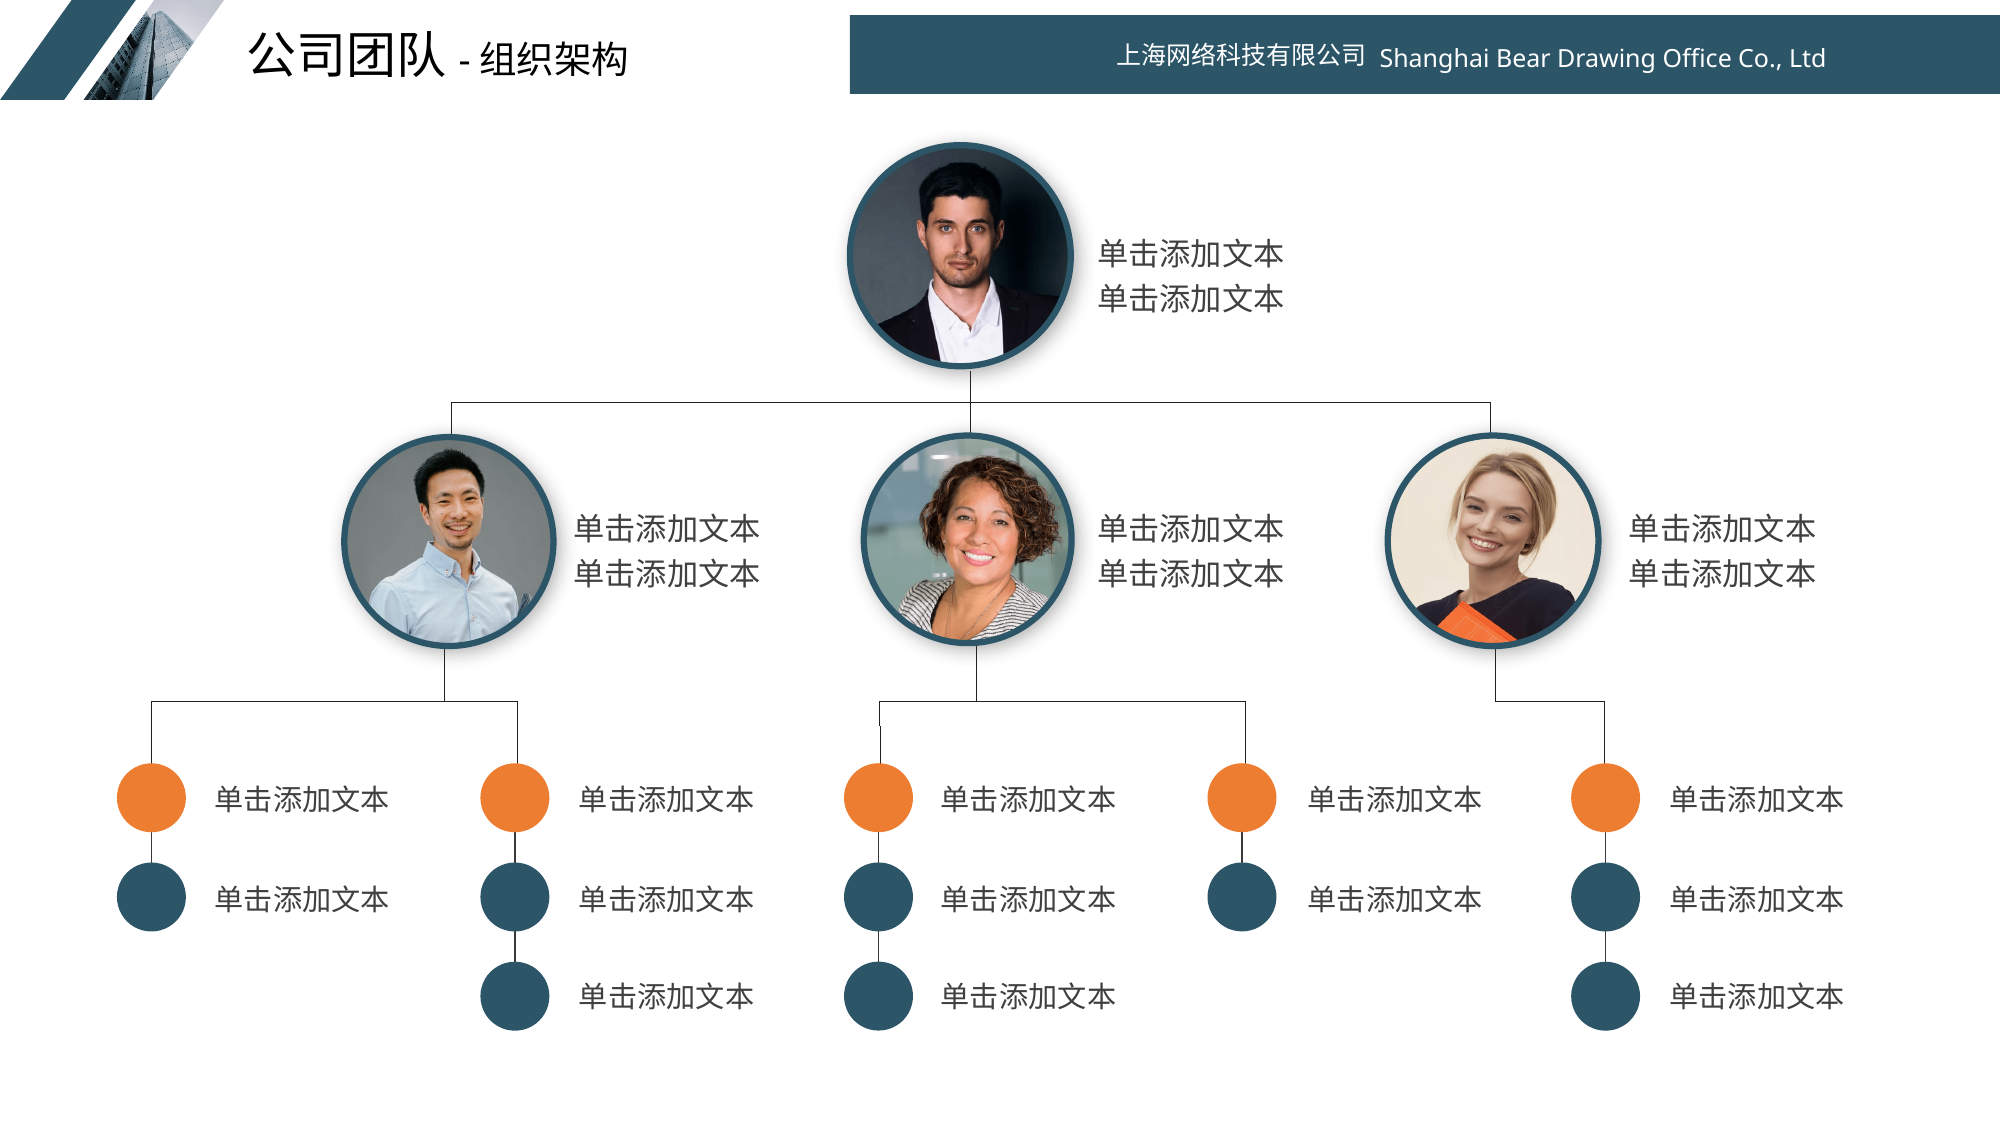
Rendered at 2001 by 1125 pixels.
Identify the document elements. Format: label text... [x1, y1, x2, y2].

text_box [1606, 862, 1641, 932]
text_box [844, 862, 878, 932]
text_box [863, 435, 1072, 627]
text_box 单击添加文本 单击添加文本 [1082, 482, 1343, 612]
text_box [344, 437, 554, 627]
text_box [1246, 862, 1277, 932]
text_box [116, 862, 151, 932]
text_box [1495, 627, 1606, 962]
text_box [849, 145, 1071, 367]
text_box [1246, 763, 1277, 832]
text_box 单击添加文本 [1641, 971, 1874, 1021]
text_box 单击添加文本 [550, 971, 783, 1021]
text_box [116, 763, 151, 833]
text_box [518, 763, 550, 833]
text_box [844, 961, 912, 1031]
text_box 单击添加文本 [912, 971, 1145, 1021]
text_box [480, 961, 550, 1031]
text_box 单击添加文本 [1641, 773, 1874, 824]
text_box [878, 627, 1246, 962]
text_box 单击添加文本 单击添加文本 [1082, 207, 1526, 337]
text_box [151, 627, 518, 962]
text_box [451, 371, 1491, 434]
text_box 单击添加文本 [1279, 873, 1495, 924]
text_box 单击添加文本 单击添加文本 [558, 482, 819, 612]
text_box 单击添加文本 [1279, 773, 1495, 824]
text_box [1571, 961, 1641, 1031]
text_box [0, 0, 900, 100]
text_box [1606, 763, 1641, 833]
text_box [844, 763, 878, 833]
text_box 单击添加文本 [550, 873, 783, 924]
text_box [518, 862, 550, 932]
text_box 单击添加文本 单击添加文本 [1614, 482, 1874, 612]
text_box 单击添加文本 [1641, 873, 1874, 924]
text_box 单击添加文本 [550, 773, 783, 824]
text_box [900, 15, 2000, 94]
text_box [1387, 435, 1599, 647]
